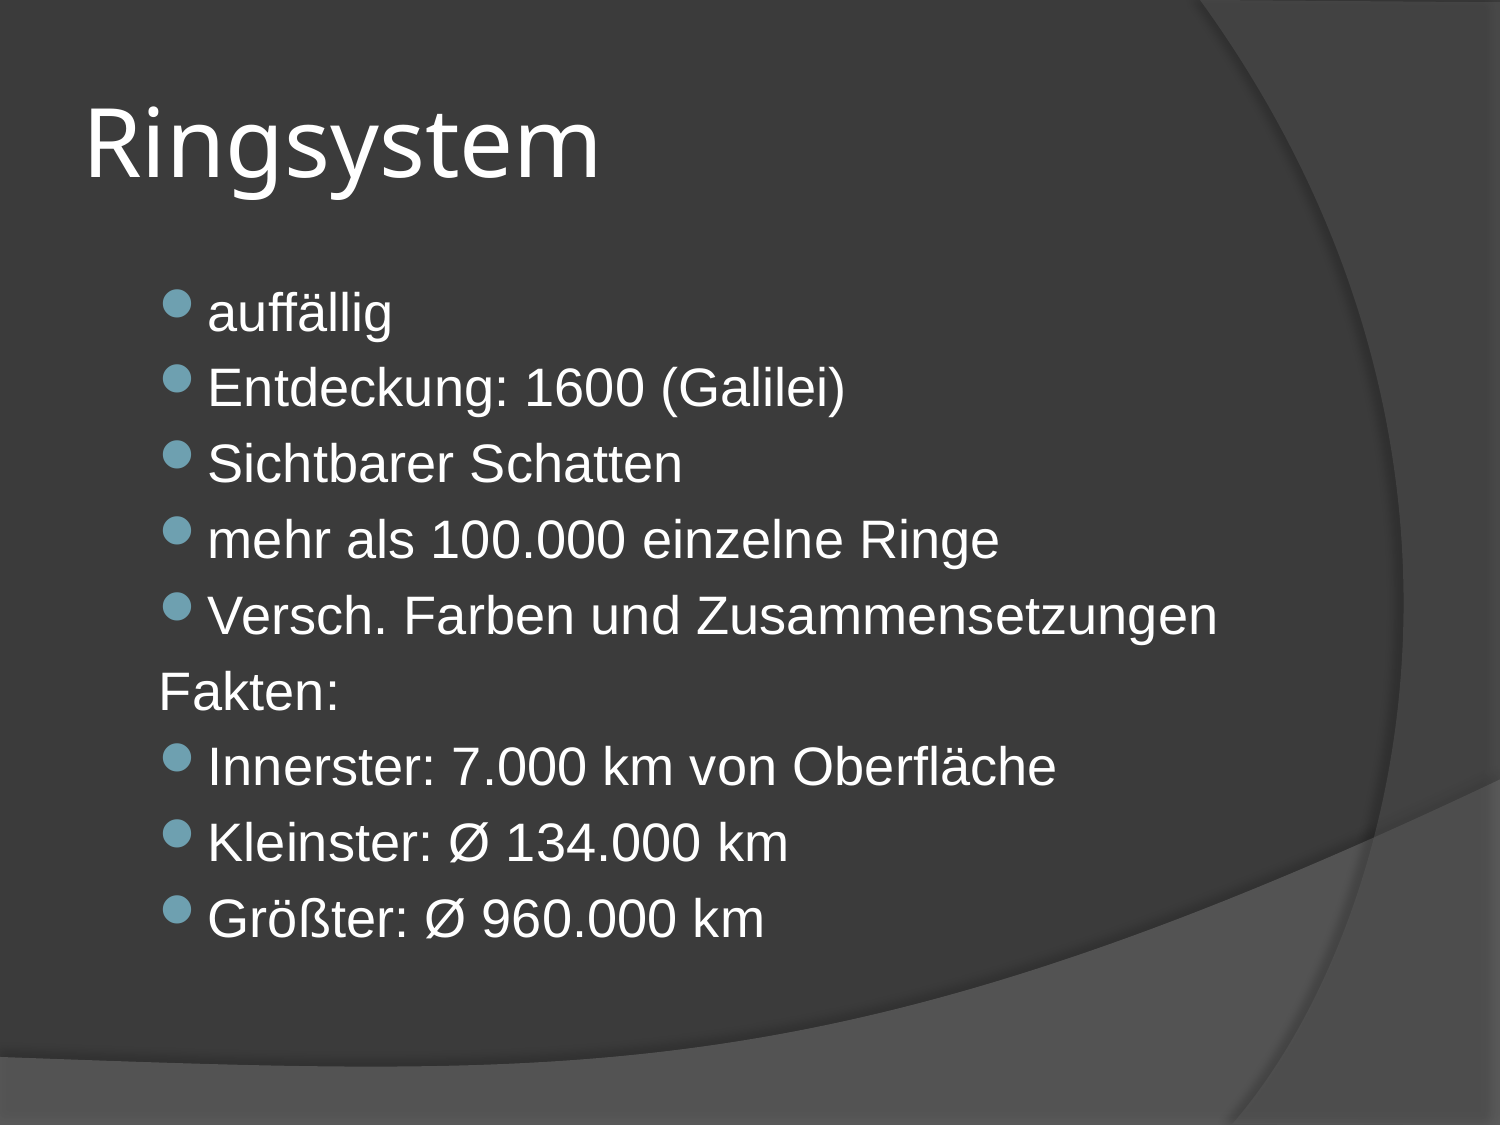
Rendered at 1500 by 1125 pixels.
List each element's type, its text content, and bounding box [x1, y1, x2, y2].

title Ringsystem [74, 44, 1301, 233]
list auffällig Entdeckung: 1600 (Galilei) Sichtbarer Schatten mehr als 100.000 einzelne Ringe Versch. Farben und Zusammensetzungen Fakten: Innerster: 7.000 km von Oberfläche Kleinster: Ø 134.000 km Größter: Ø 960.000 km [70, 269, 1421, 1048]
